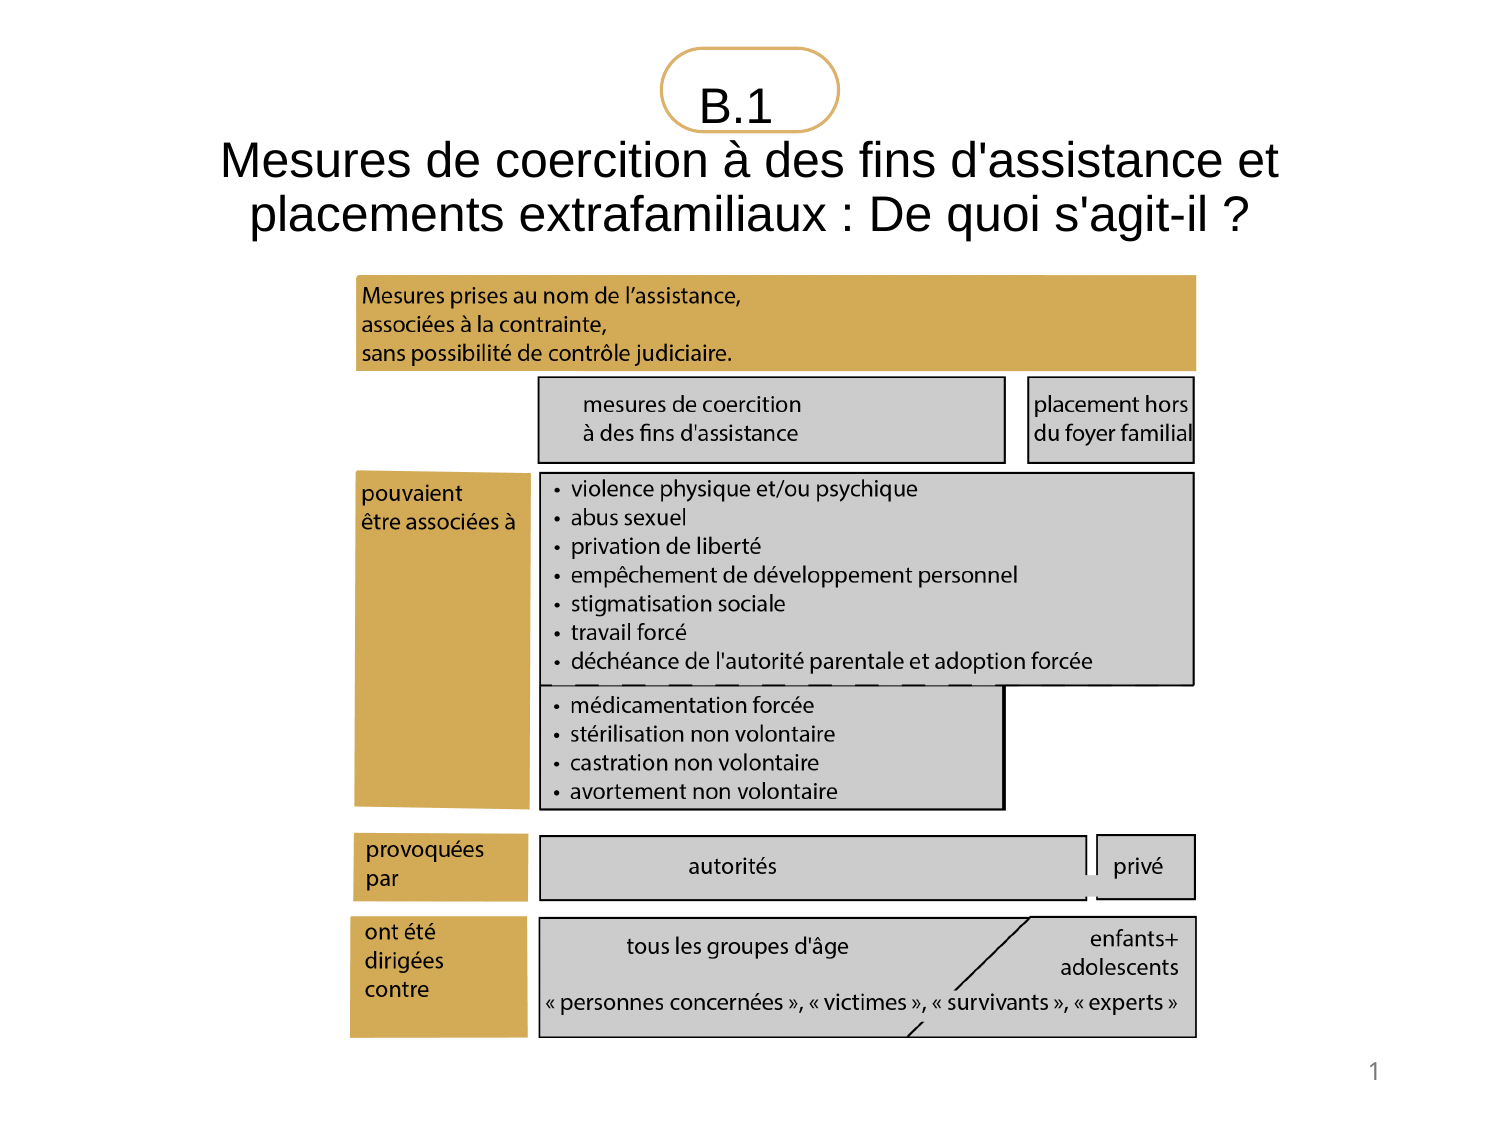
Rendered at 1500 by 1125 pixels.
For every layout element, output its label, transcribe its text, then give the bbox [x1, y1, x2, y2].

title B.1 Mesures de coercition à des fins d'assistance et placements extrafamiliaux : De quoi s'agit-il ? [112, 22, 1388, 251]
picture [349, 275, 1198, 1039]
text_box [659, 46, 841, 134]
slide_number 1 [1059, 1042, 1397, 1103]
